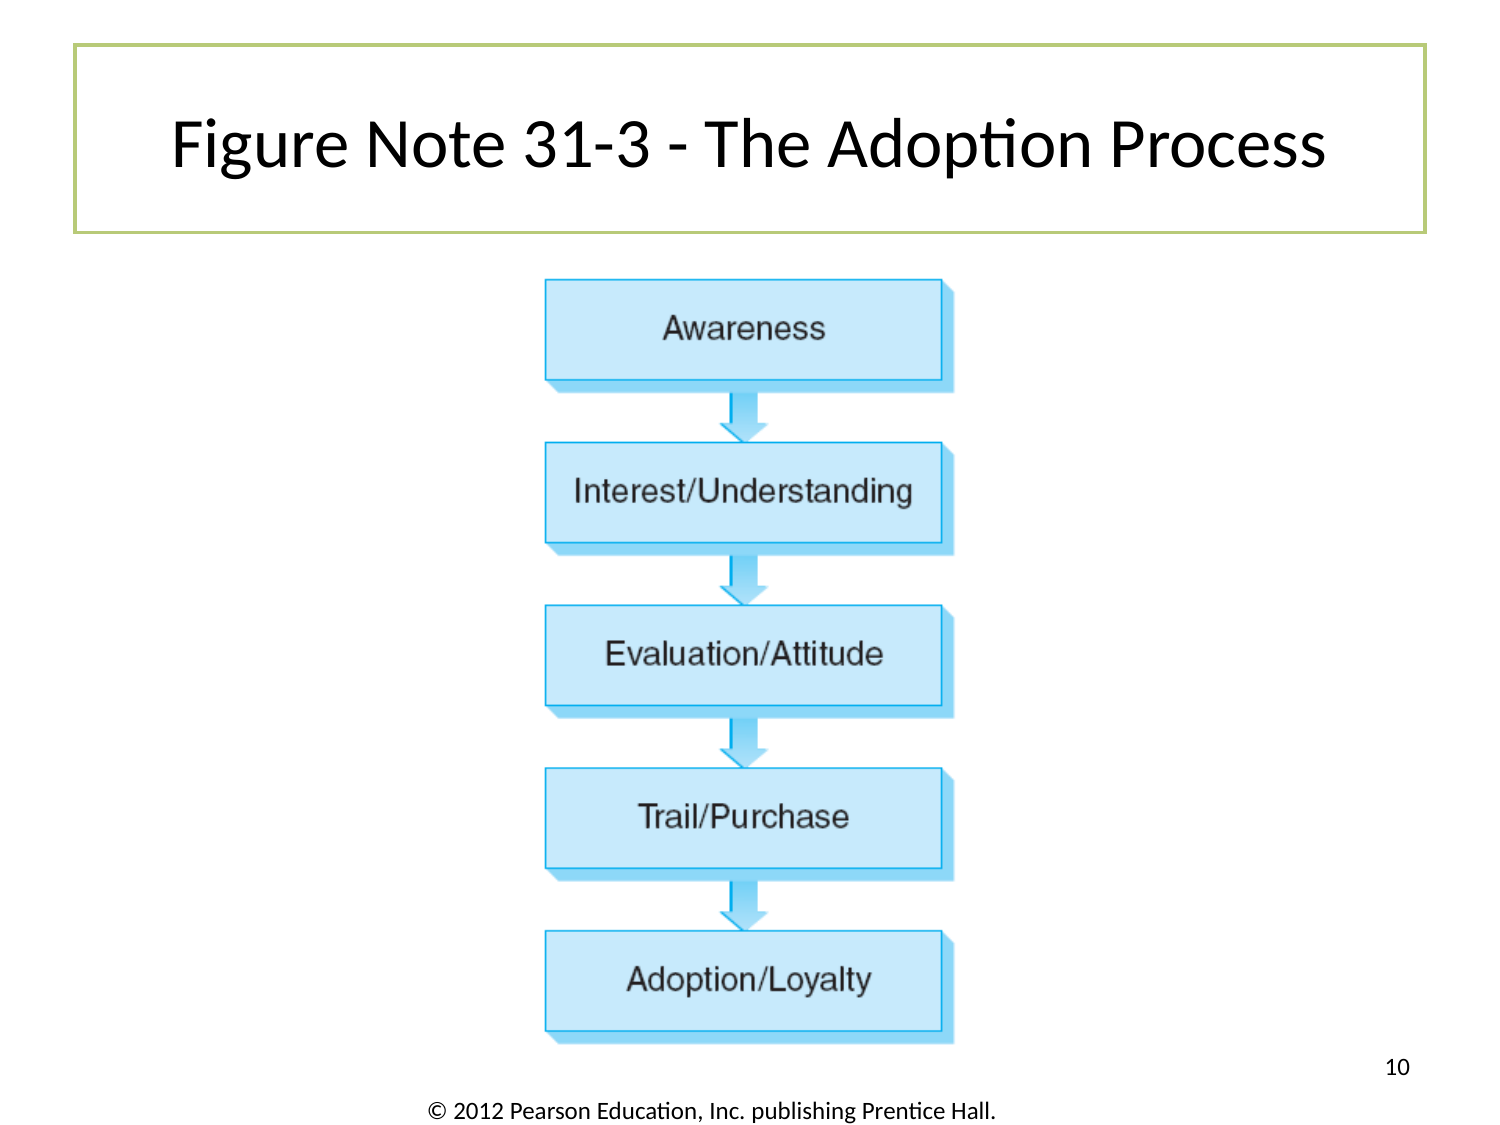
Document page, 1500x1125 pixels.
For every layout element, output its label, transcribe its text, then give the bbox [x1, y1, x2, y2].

slide_number 10 [1074, 1042, 1425, 1103]
title Figure Note 31-3 - The Adoption Process [73, 43, 1427, 234]
picture [530, 262, 963, 1054]
